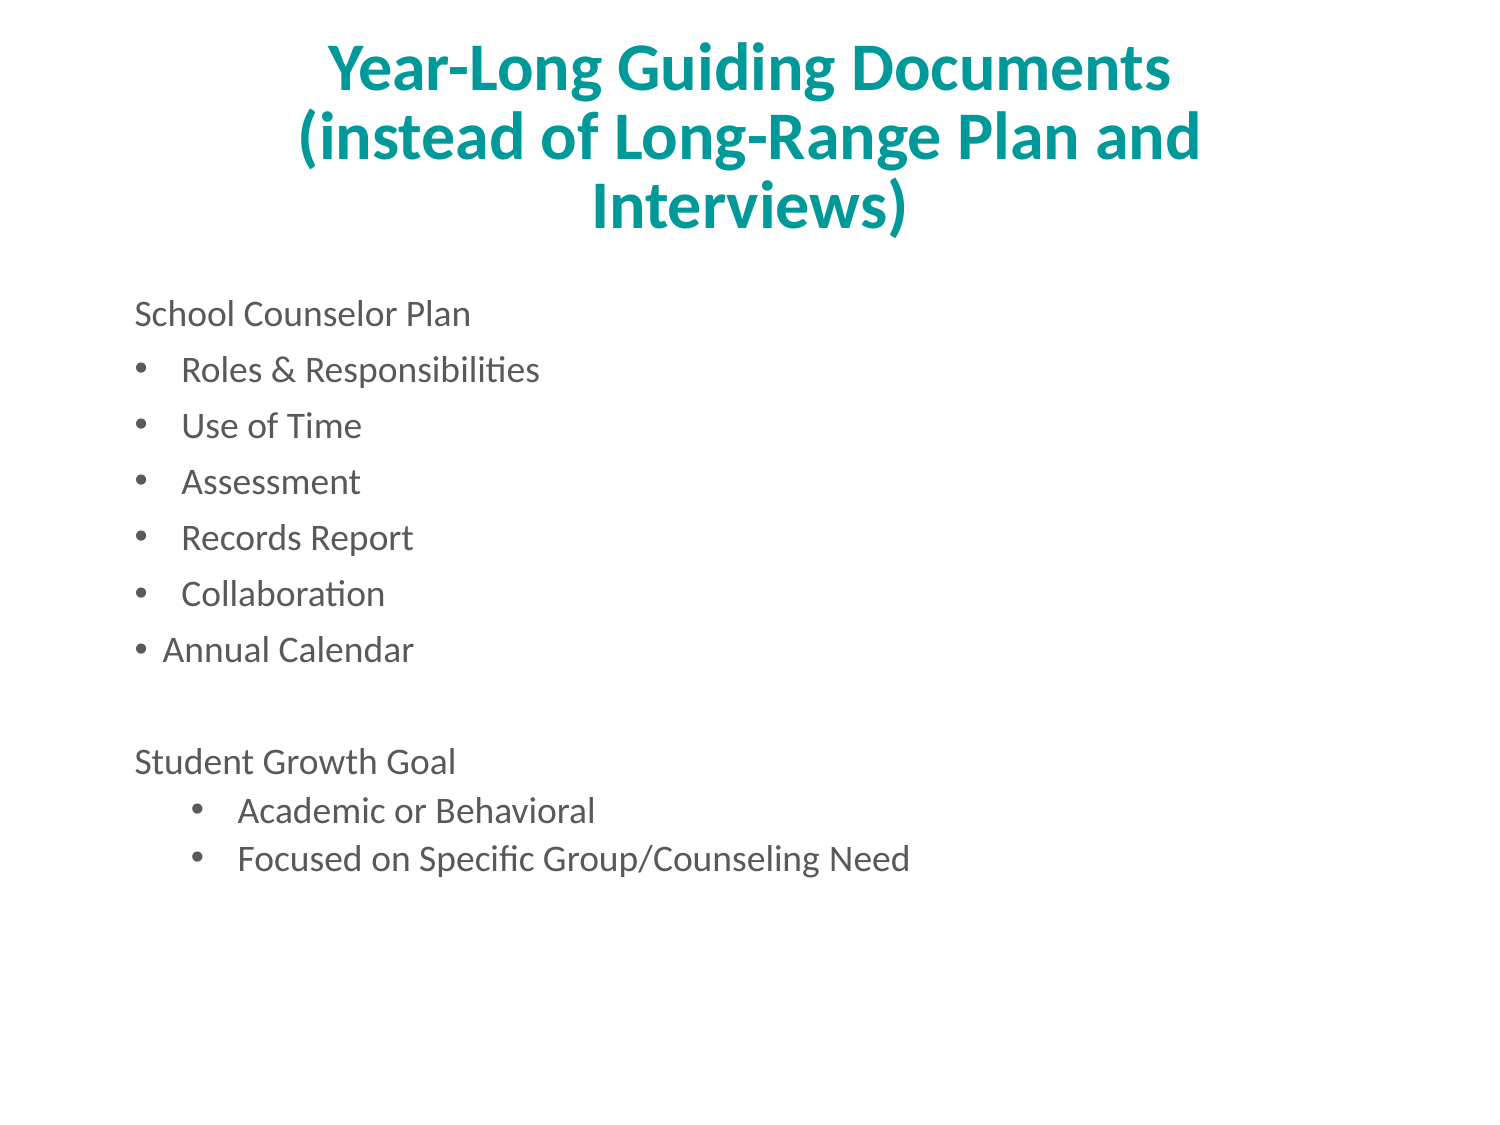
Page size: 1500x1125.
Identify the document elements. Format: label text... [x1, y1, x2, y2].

title Year-Long Guiding Documents (instead of Long-Range Plan and Interviews) [134, 32, 1366, 243]
list School Counselor Plan Roles & Responsibilities Use of Time Assessment Records Report Collaboration Annual Calendar Student Growth Goal Academic or Behavioral Focused on Specific Group/Counseling Need [134, 293, 1366, 995]
